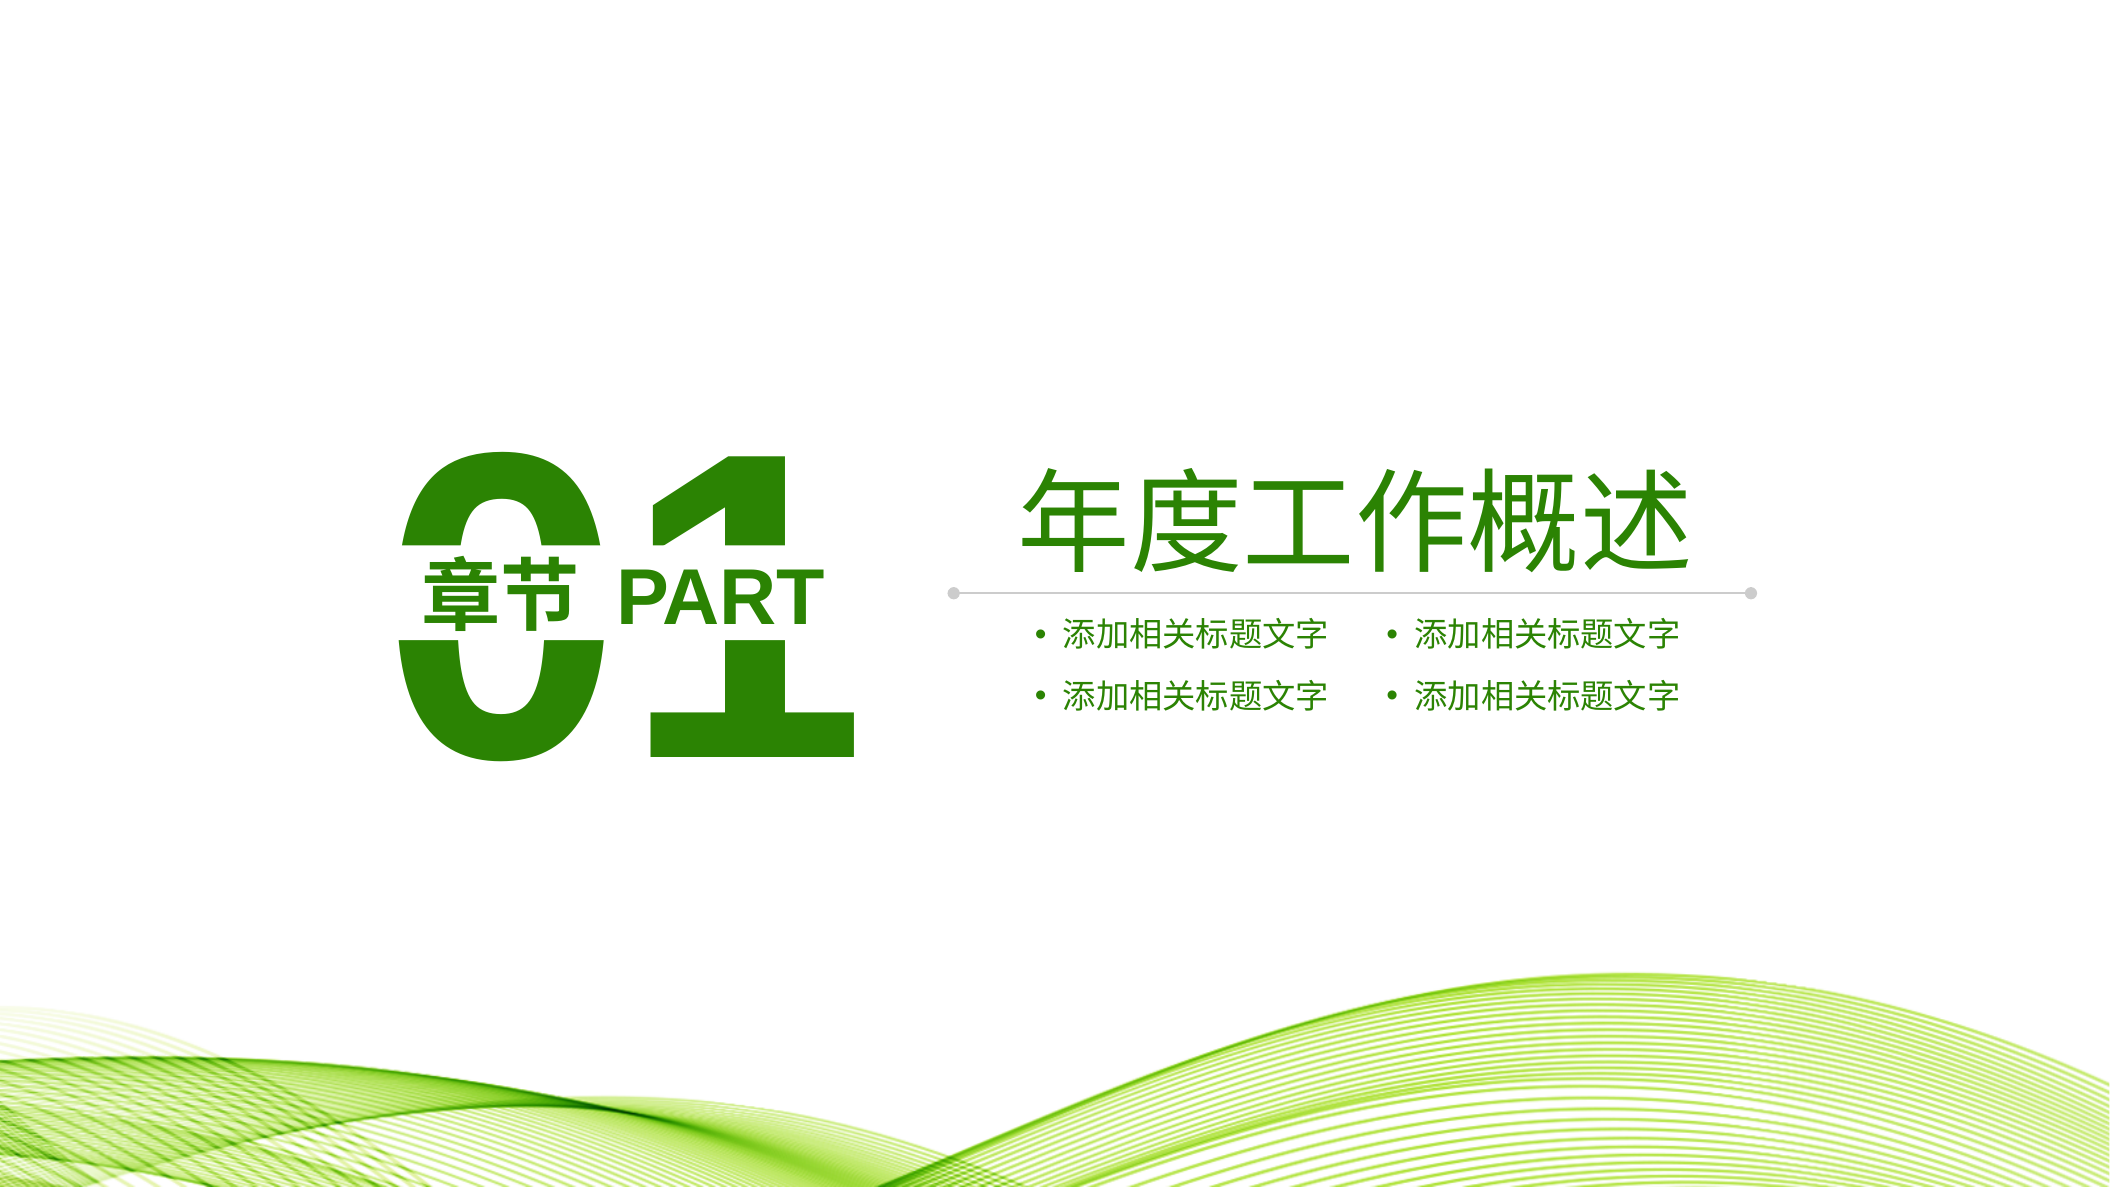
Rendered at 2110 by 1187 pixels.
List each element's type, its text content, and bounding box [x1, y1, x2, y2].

text_box 添加相关标题文字 [1019, 667, 1344, 723]
text_box 年度工作概述 [1017, 450, 1751, 586]
text_box 章节 PART [338, 545, 908, 641]
text_box 添加相关标题文字 [1371, 667, 1696, 723]
text_box 添加相关标题文字 [1019, 606, 1344, 661]
picture [0, 0, 2110, 1187]
text_box 添加相关标题文字 [1371, 606, 1696, 661]
text_box 01 [259, 320, 988, 846]
